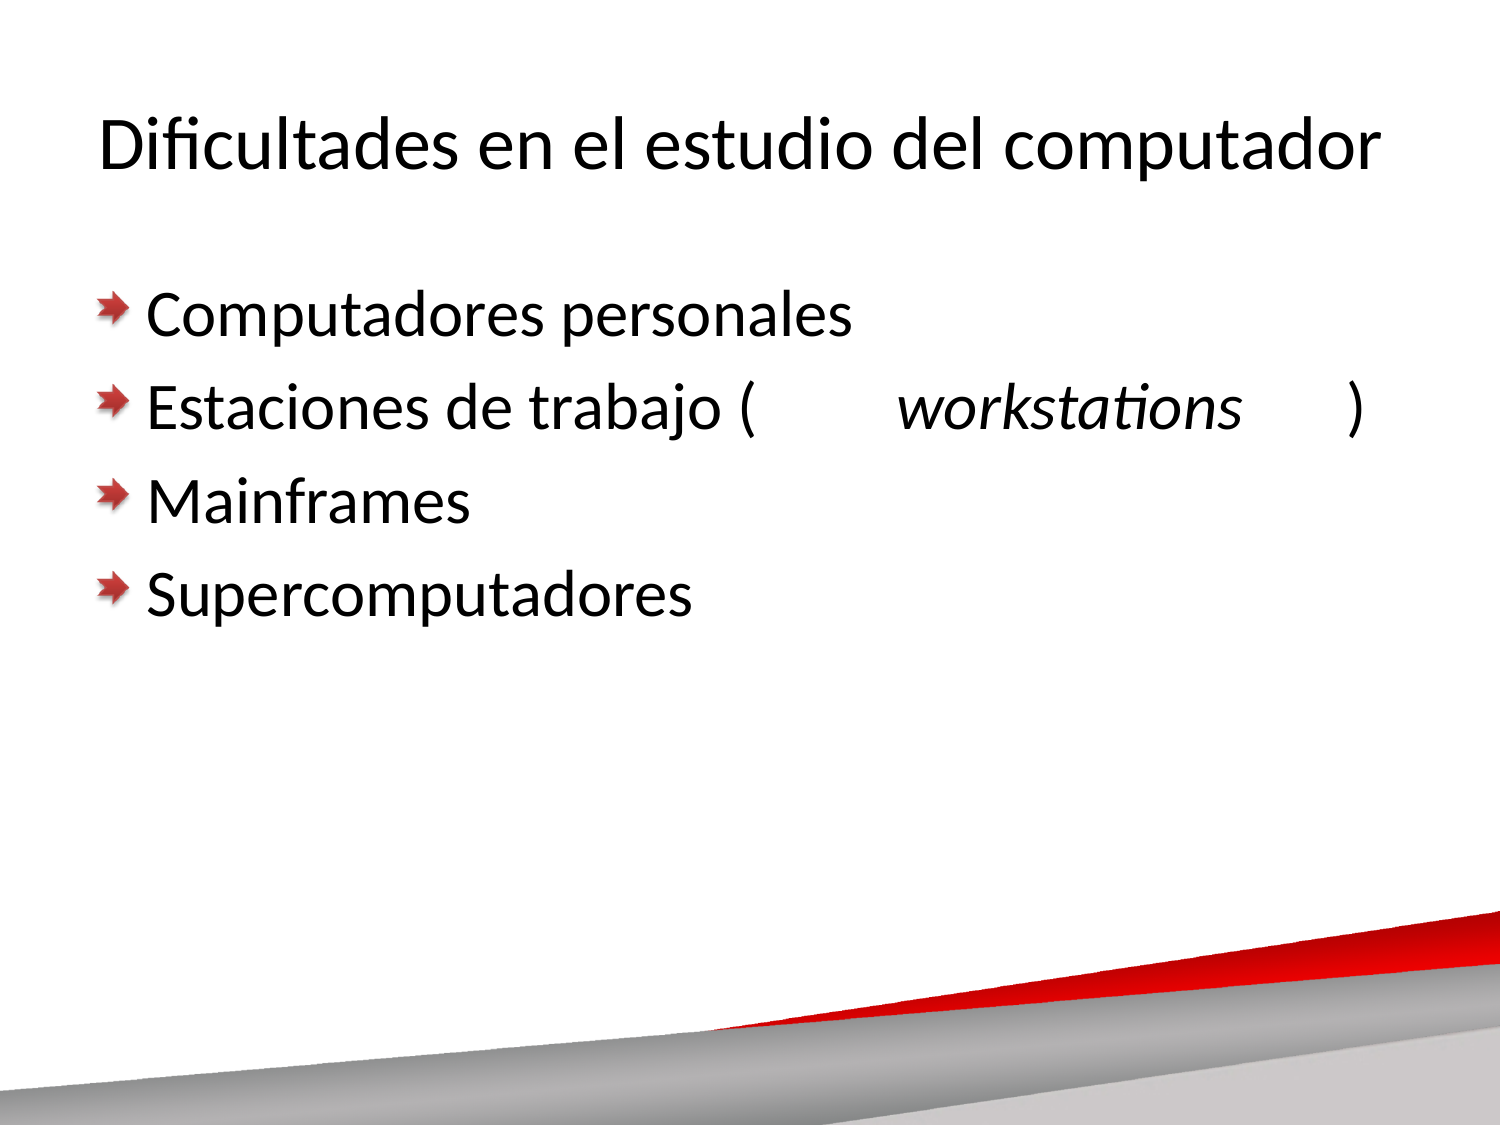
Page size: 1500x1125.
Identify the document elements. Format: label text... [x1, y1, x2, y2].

title Dificultades en el estudio del computador [75, 45, 1425, 233]
picture [90, 286, 135, 334]
picture [90, 566, 135, 614]
picture [90, 379, 135, 427]
list Computadores personales Estaciones de trabajo ( workstations ) Mainframes Supercomputadores [74, 262, 1426, 1006]
picture [90, 473, 135, 520]
picture [0, 911, 1500, 1125]
